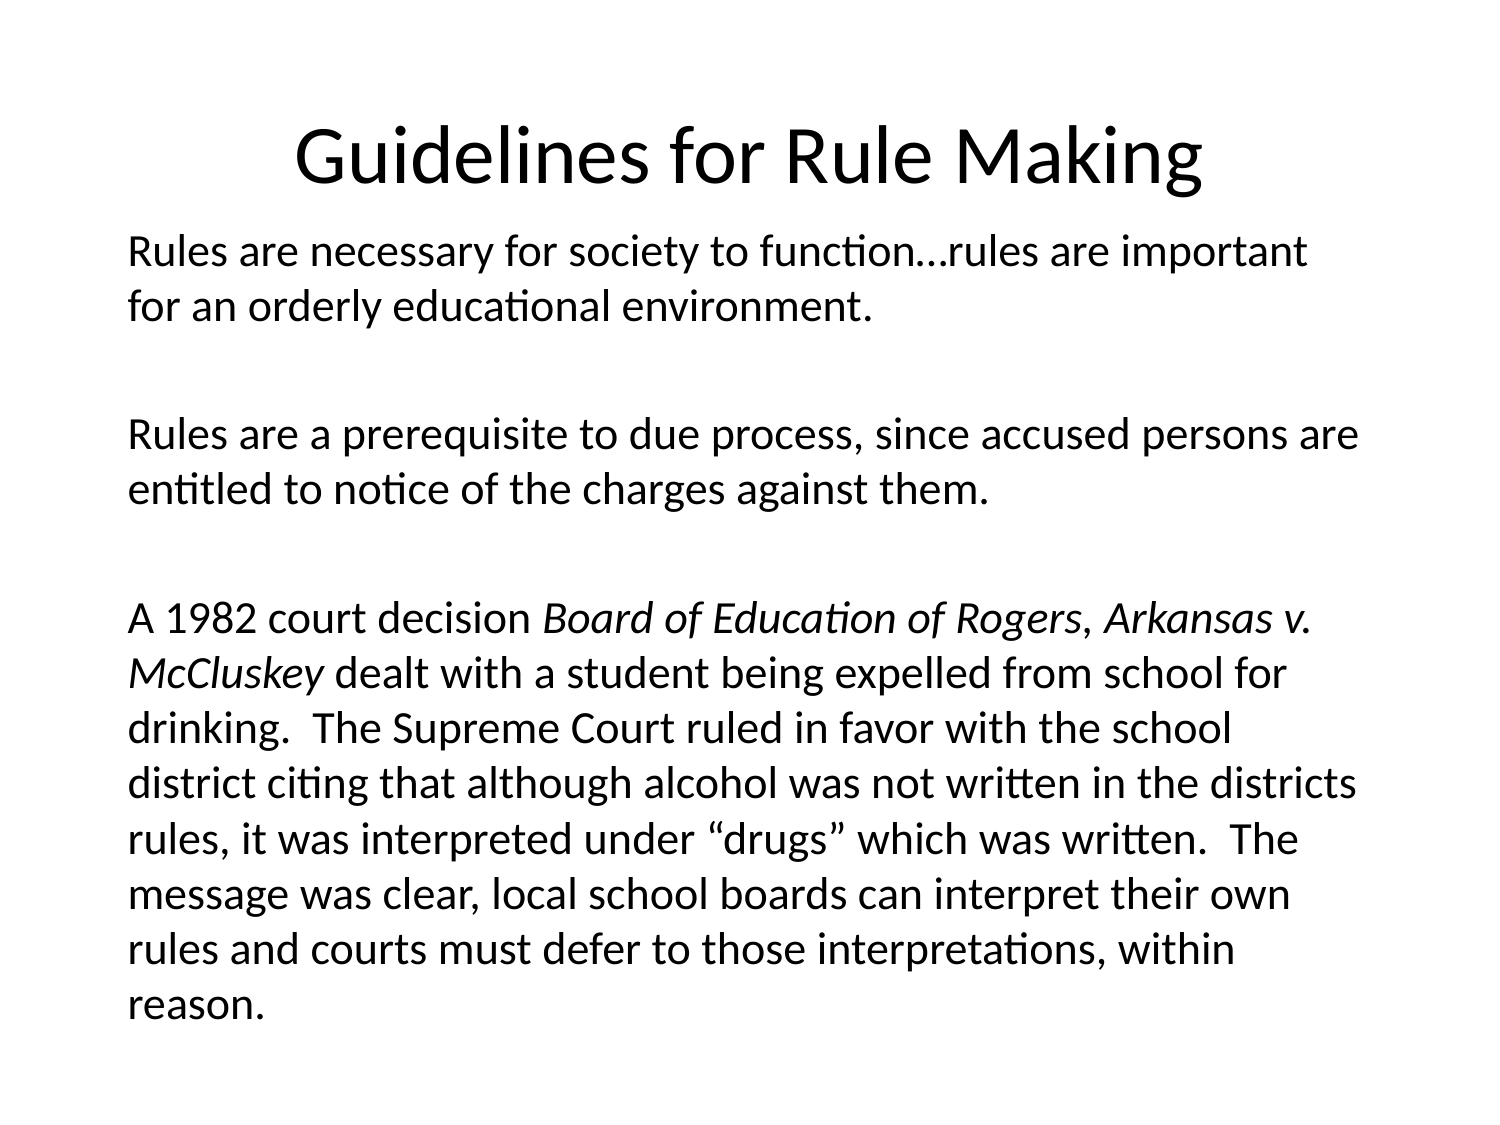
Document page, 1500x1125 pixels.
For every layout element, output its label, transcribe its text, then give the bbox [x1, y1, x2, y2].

title Guidelines for Rule Making [112, 87, 1388, 212]
subtitle Rules are necessary for society to function…rules are important for an orderly educational environment. Rules are a prerequisite to due process, since accused persons are entitled to notice of the charges against them. A 1982 court decision Board of Education of Rogers, Arkansas v. McCluskey dealt with a student being expelled from school for drinking. The Supreme Court ruled in favor with the school district citing that although alcohol was not written in the districts rules, it was interpreted under “drugs” which was written. The message was clear, local school boards can interpret their own rules and courts must defer to those interpretations, within reason. [112, 212, 1388, 1038]
